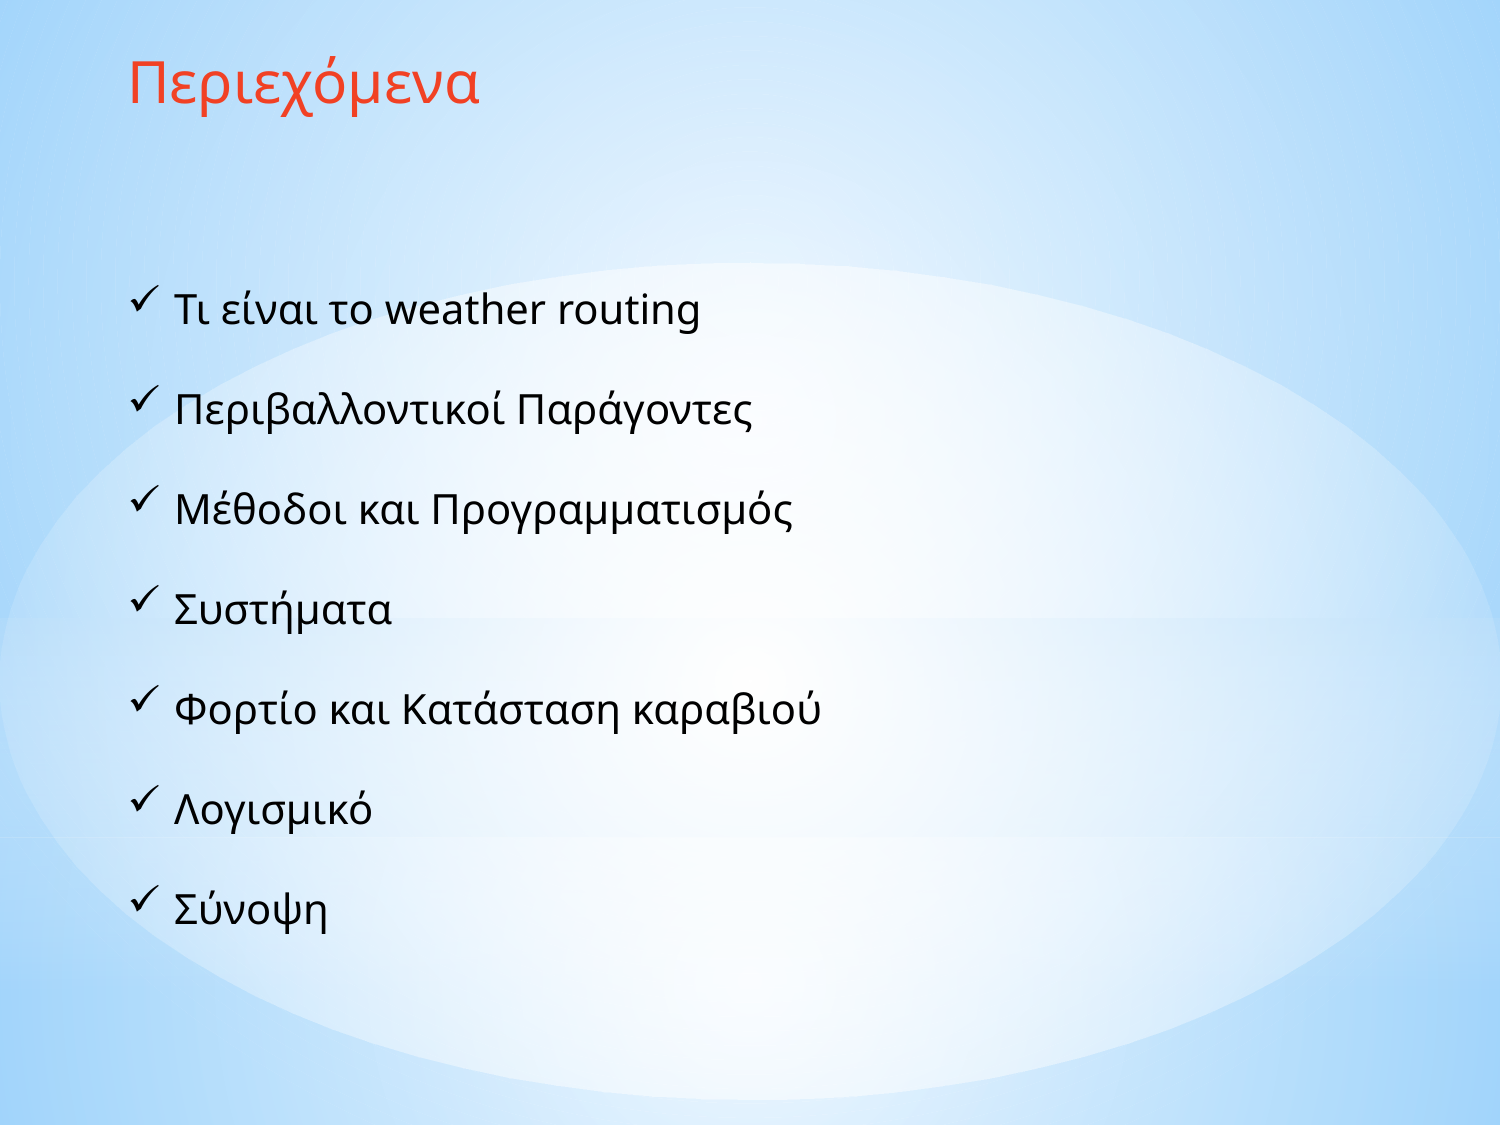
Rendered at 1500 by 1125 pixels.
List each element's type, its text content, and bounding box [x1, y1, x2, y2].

text_box Τι είναι το weather routing Περιβαλλοντικοί Παράγοντες Μέθοδοι και Προγραμματισμός Συστήματα Φορτίο και Κατάσταση καραβιού Λογισμικό Σύνοψη [112, 275, 1363, 1045]
text_box Περιεχόμενα [112, 37, 775, 123]
